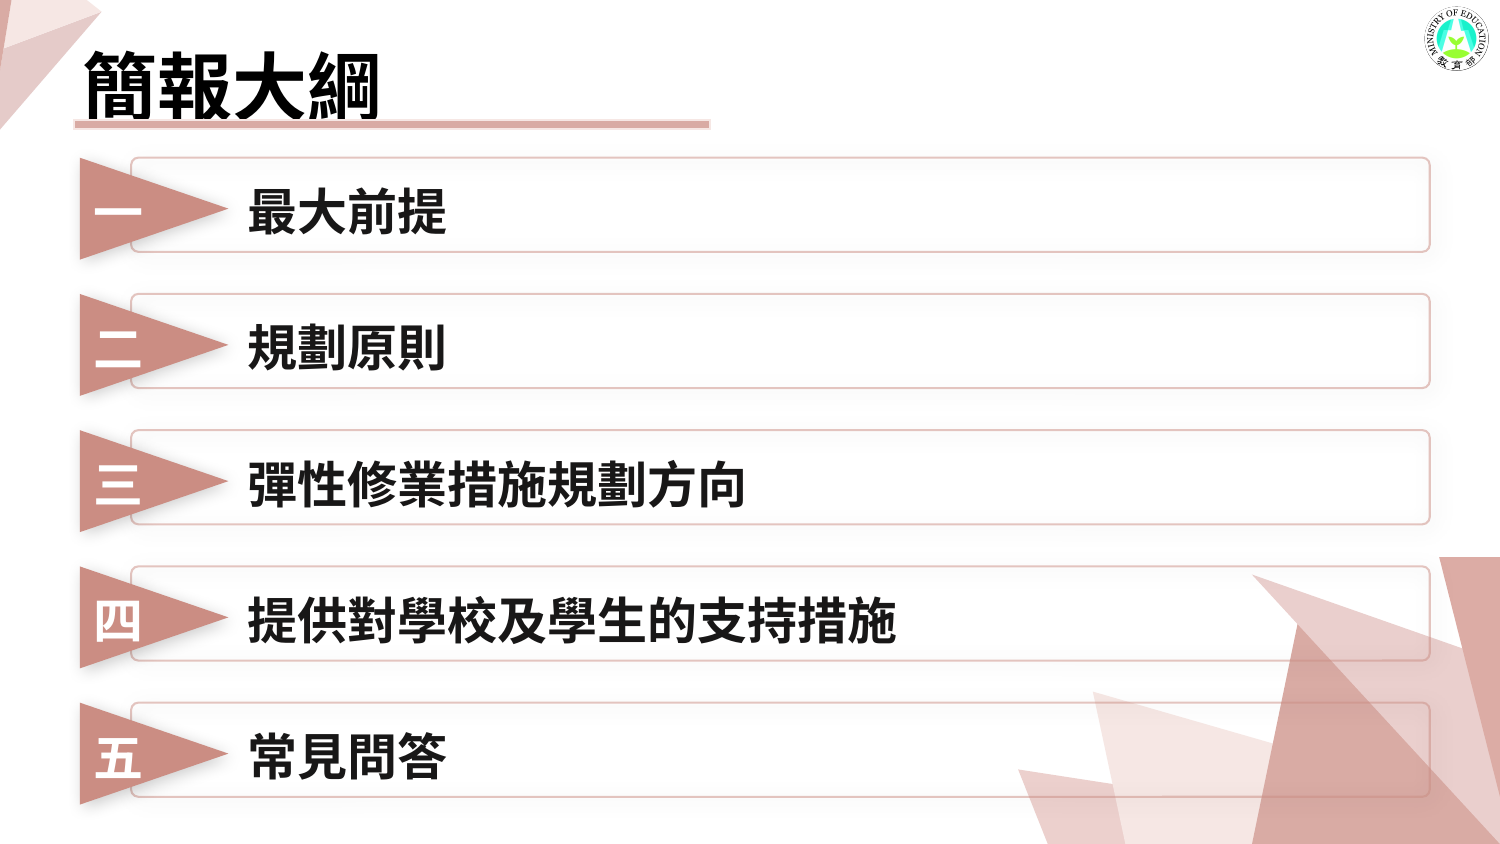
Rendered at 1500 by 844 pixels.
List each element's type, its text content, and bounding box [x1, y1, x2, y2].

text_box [78, 430, 1430, 533]
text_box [78, 157, 1430, 260]
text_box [1018, 557, 1500, 844]
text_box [78, 566, 1430, 669]
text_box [78, 702, 1430, 805]
text_box [73, 119, 711, 130]
text_box 簡報大綱 [67, 32, 398, 138]
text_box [78, 293, 1430, 396]
picture [1424, 6, 1489, 71]
